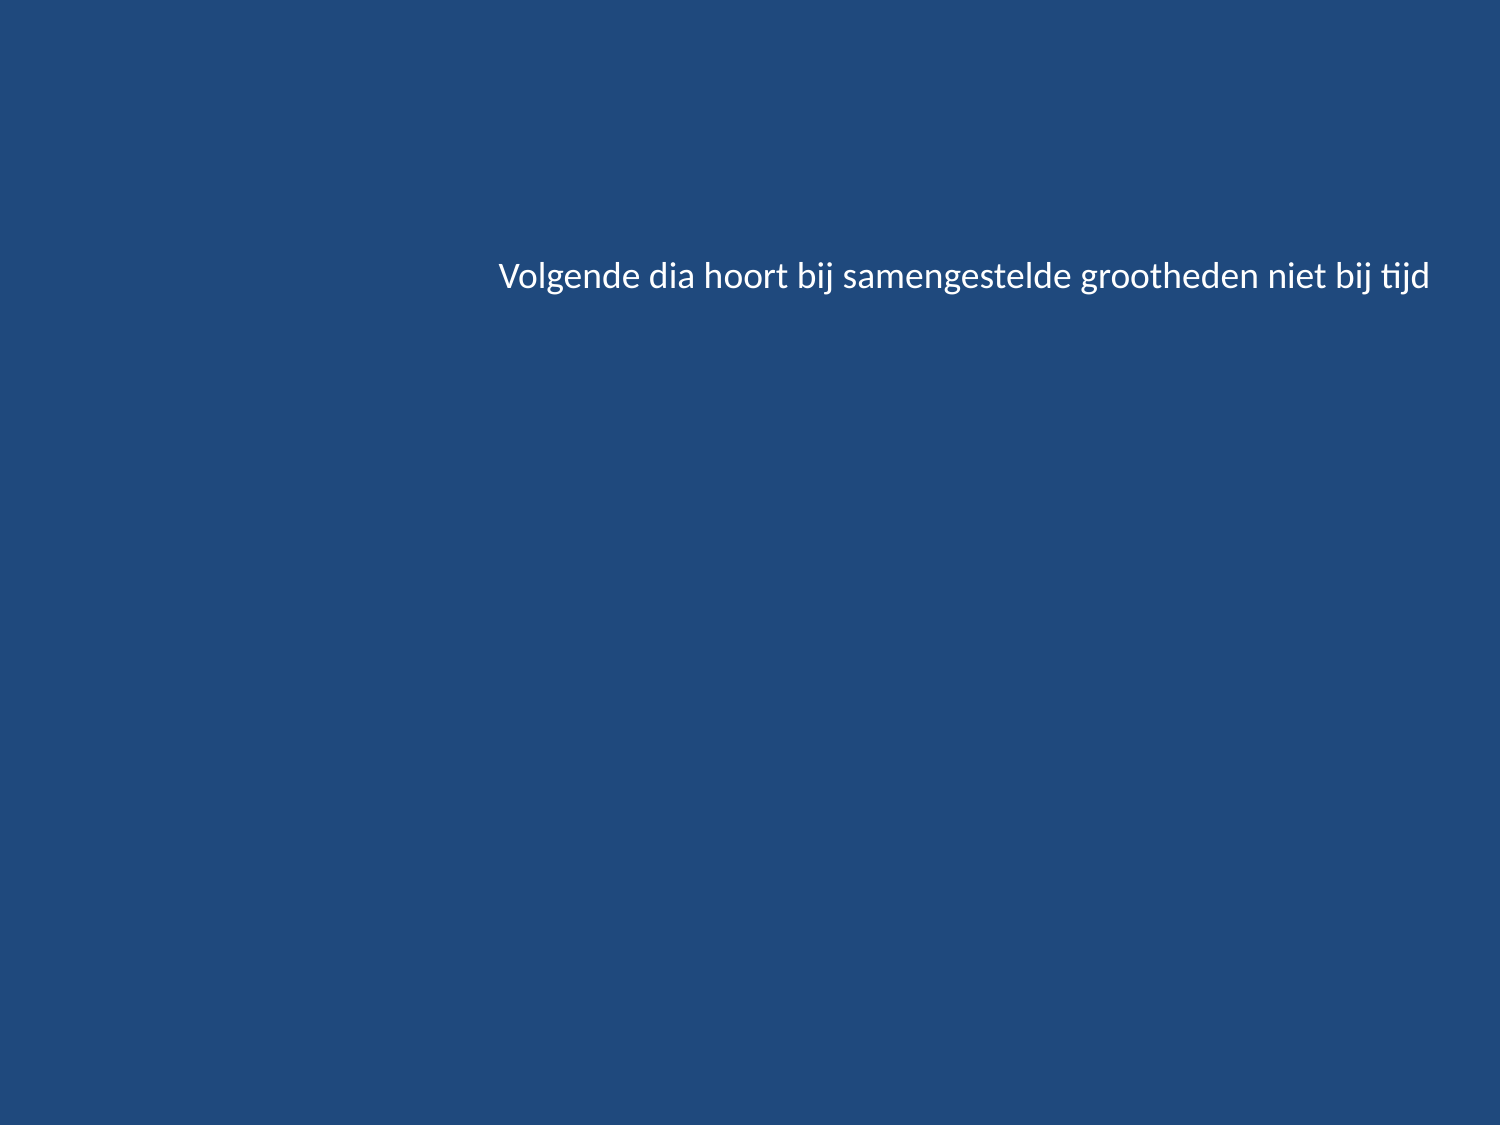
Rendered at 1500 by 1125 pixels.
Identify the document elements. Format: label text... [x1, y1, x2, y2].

text_box Volgende dia hoort bij samengestelde grootheden niet bij tijd [483, 243, 1447, 304]
